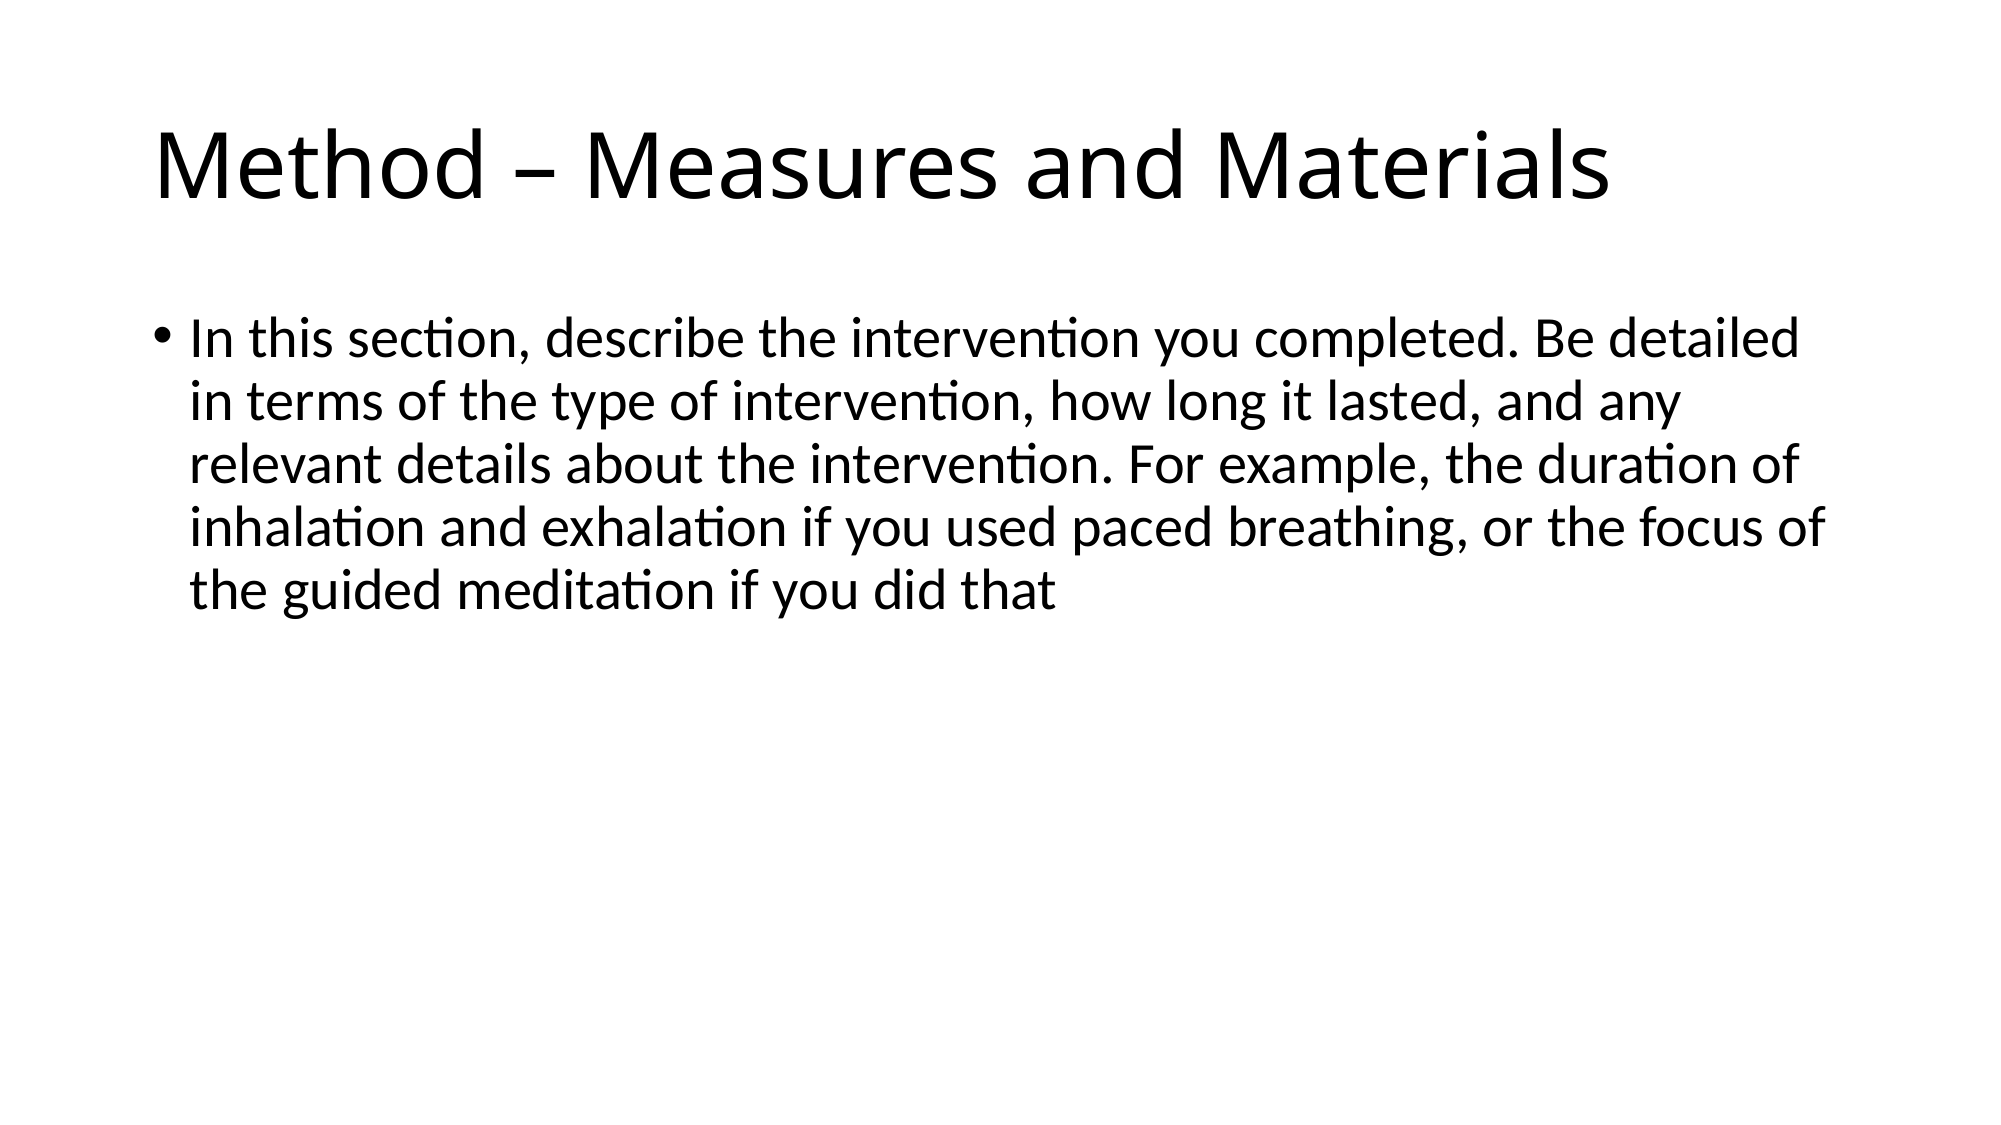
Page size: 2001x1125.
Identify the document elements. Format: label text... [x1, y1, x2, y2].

list In this section, describe the intervention you completed. Be detailed in terms of the type of intervention, how long it lasted, and any relevant details about the intervention. For example, the duration of inhalation and exhalation if you used paced breathing, or the focus of the guided meditation if you did that [137, 299, 1863, 1014]
title Method – Measures and Materials [137, 59, 1863, 278]
